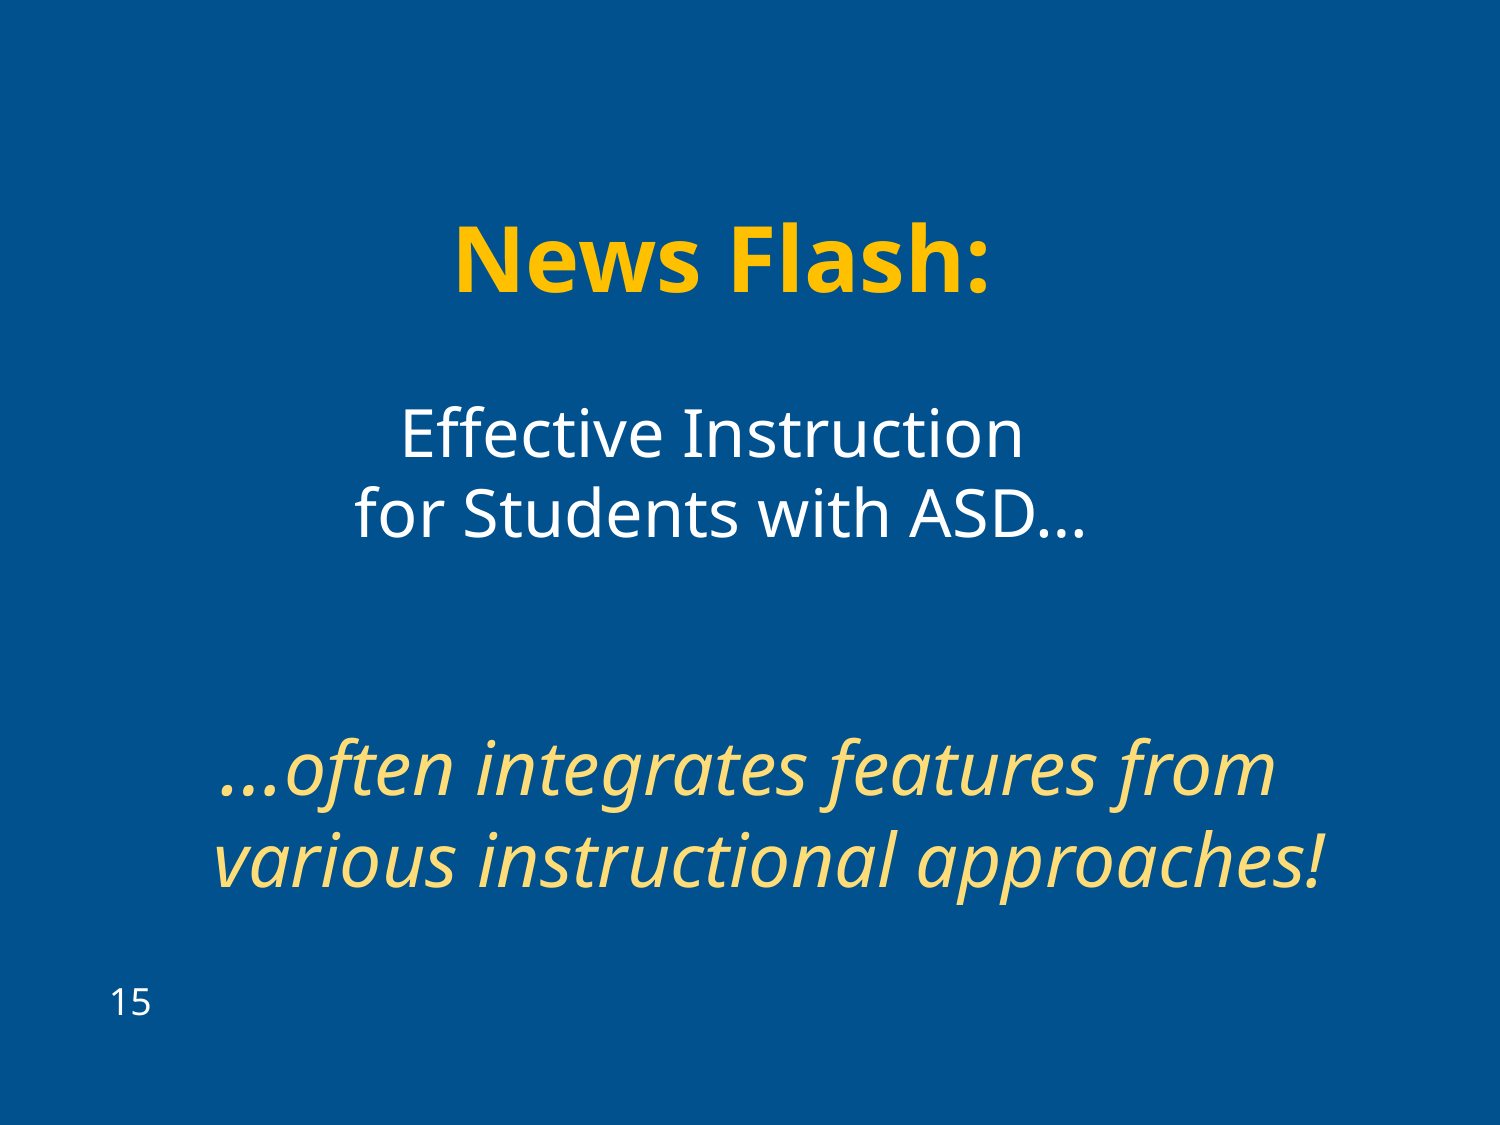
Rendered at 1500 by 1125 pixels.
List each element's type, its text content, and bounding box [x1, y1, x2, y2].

list …often integrates features from various instructional approaches! [75, 587, 1425, 1125]
title News Flash: Effective Instruction for Students with ASD… [137, 299, 1307, 452]
slide_number 15 [93, 976, 194, 1037]
